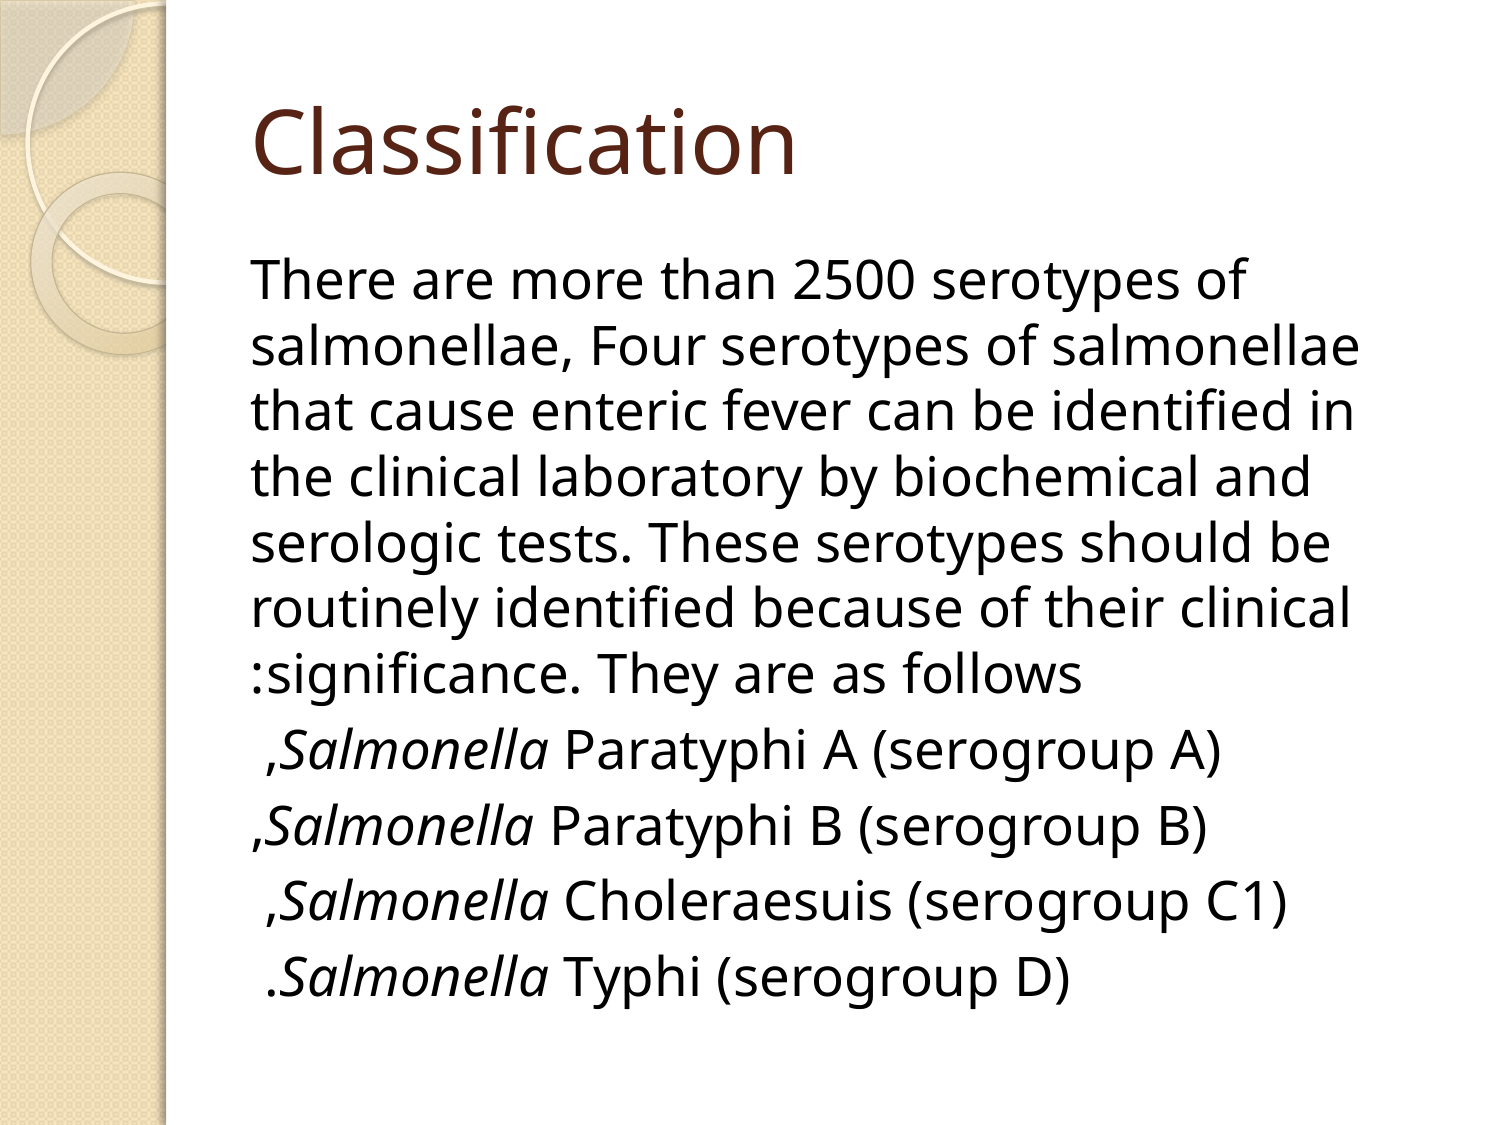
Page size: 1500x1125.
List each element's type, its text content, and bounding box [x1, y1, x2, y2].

list There are more than 2500 serotypes of salmonellae, Four serotypes of salmonellae that cause enteric fever can be identified in the clinical laboratory by biochemical and serologic tests. These serotypes should be routinely identified because of their clinical significance. They are as follows: Salmonella Paratyphi A (serogroup A), Salmonella Paratyphi B (serogroup B), Salmonella Choleraesuis (serogroup C1), Salmonella Typhi (serogroup D). [235, 237, 1466, 1025]
title Classification [235, 45, 1466, 233]
